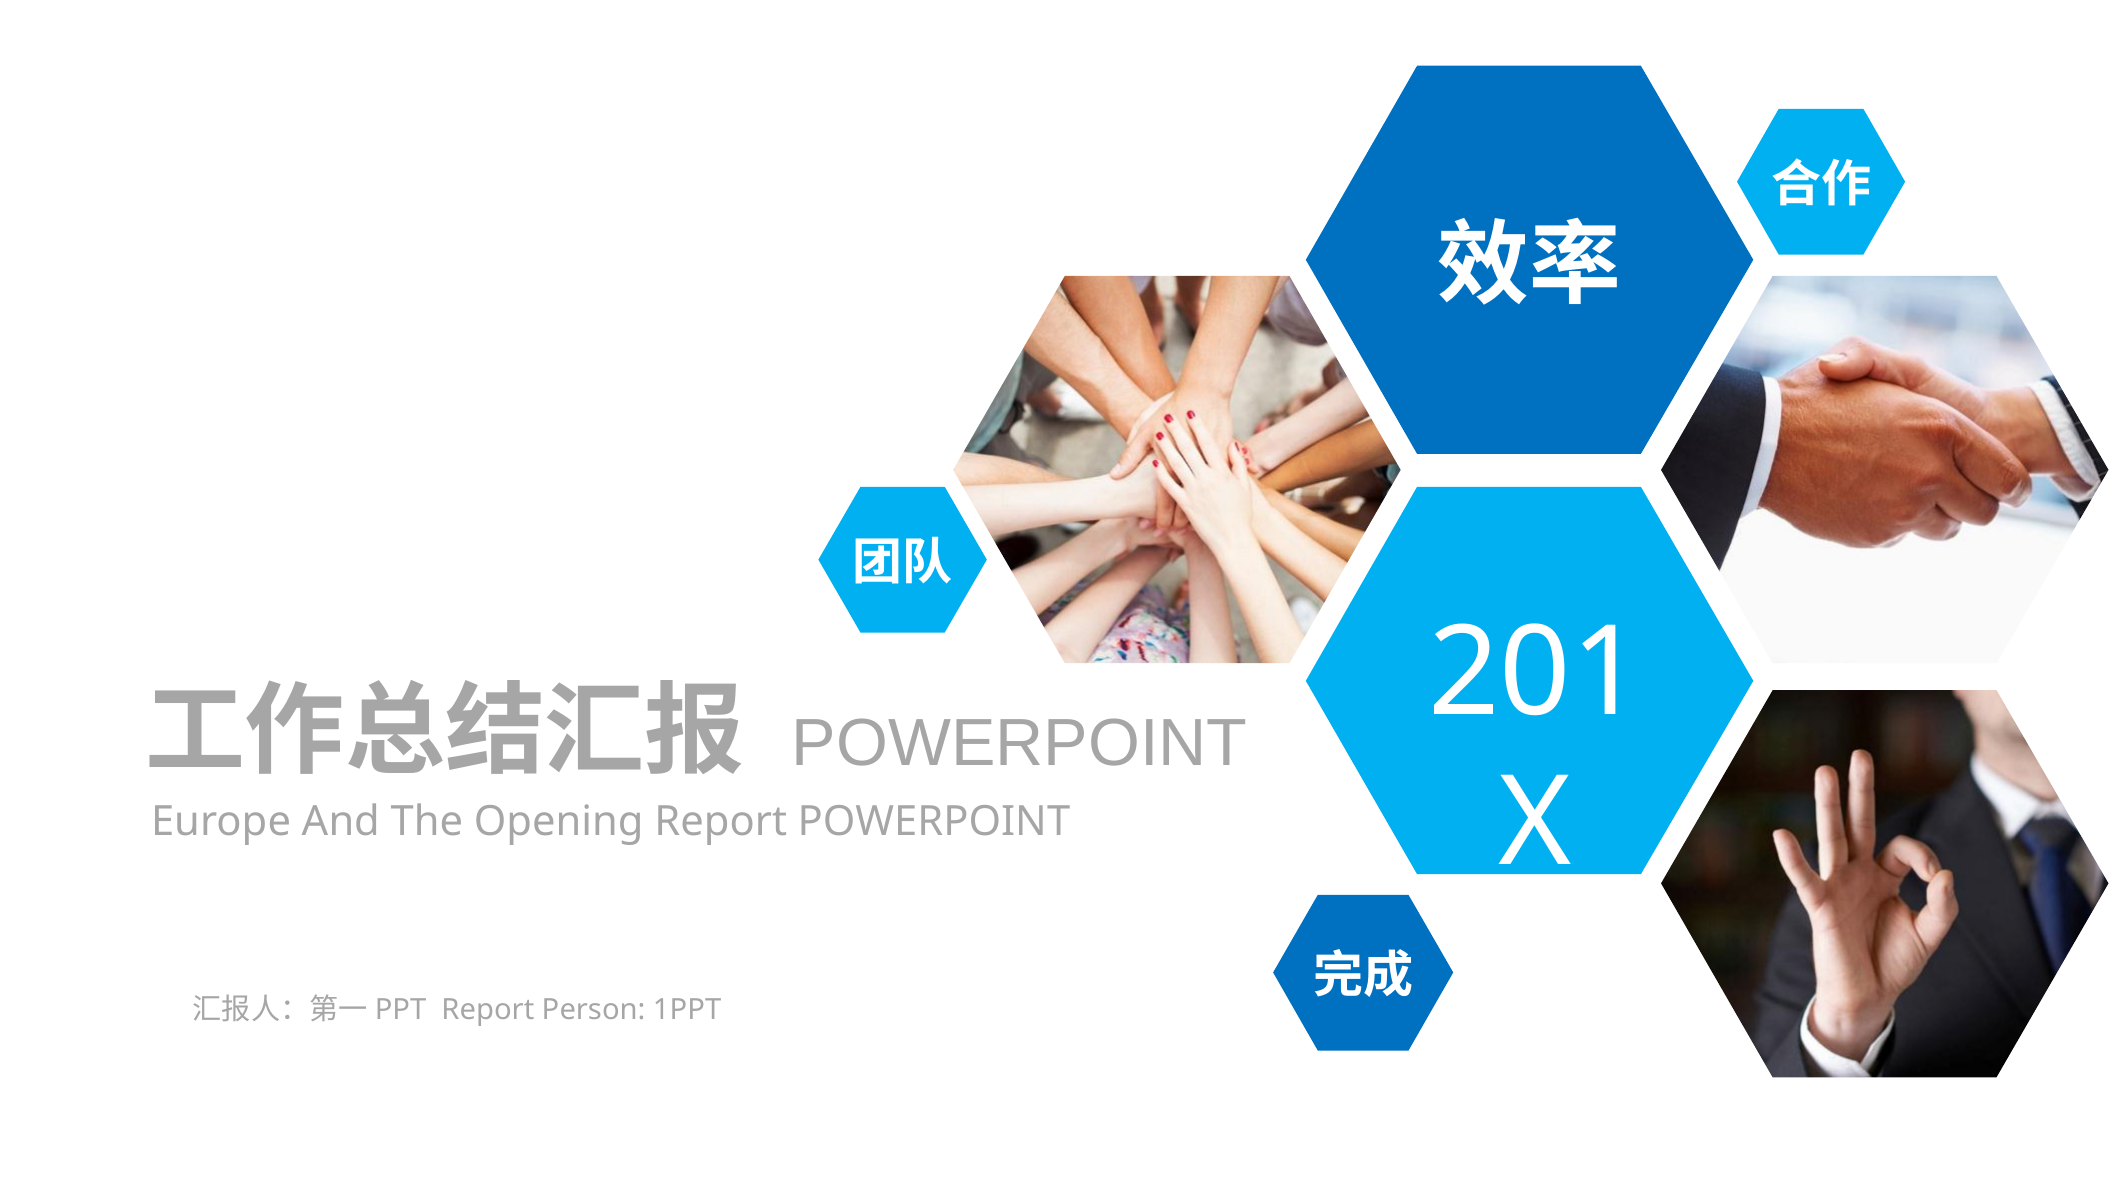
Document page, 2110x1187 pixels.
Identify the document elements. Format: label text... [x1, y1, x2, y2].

text_box [1661, 275, 2109, 664]
text_box [1305, 486, 1754, 861]
text_box 201X [1409, 589, 1662, 890]
text_box [953, 275, 1401, 664]
text_box [1662, 690, 2109, 1078]
text_box 汇报人：第一PPT Report Person: 1PPT [192, 990, 913, 1026]
text_box 团队 [818, 486, 987, 633]
text_box 完成 [1273, 894, 1454, 1051]
text_box 合作 [1737, 108, 1906, 255]
text_box Europe And The Opening Report POWERPOINT [151, 794, 1161, 845]
text_box 效率 [1305, 65, 1754, 454]
text_box 工作总结汇报 POWERPOINT [145, 665, 1274, 786]
